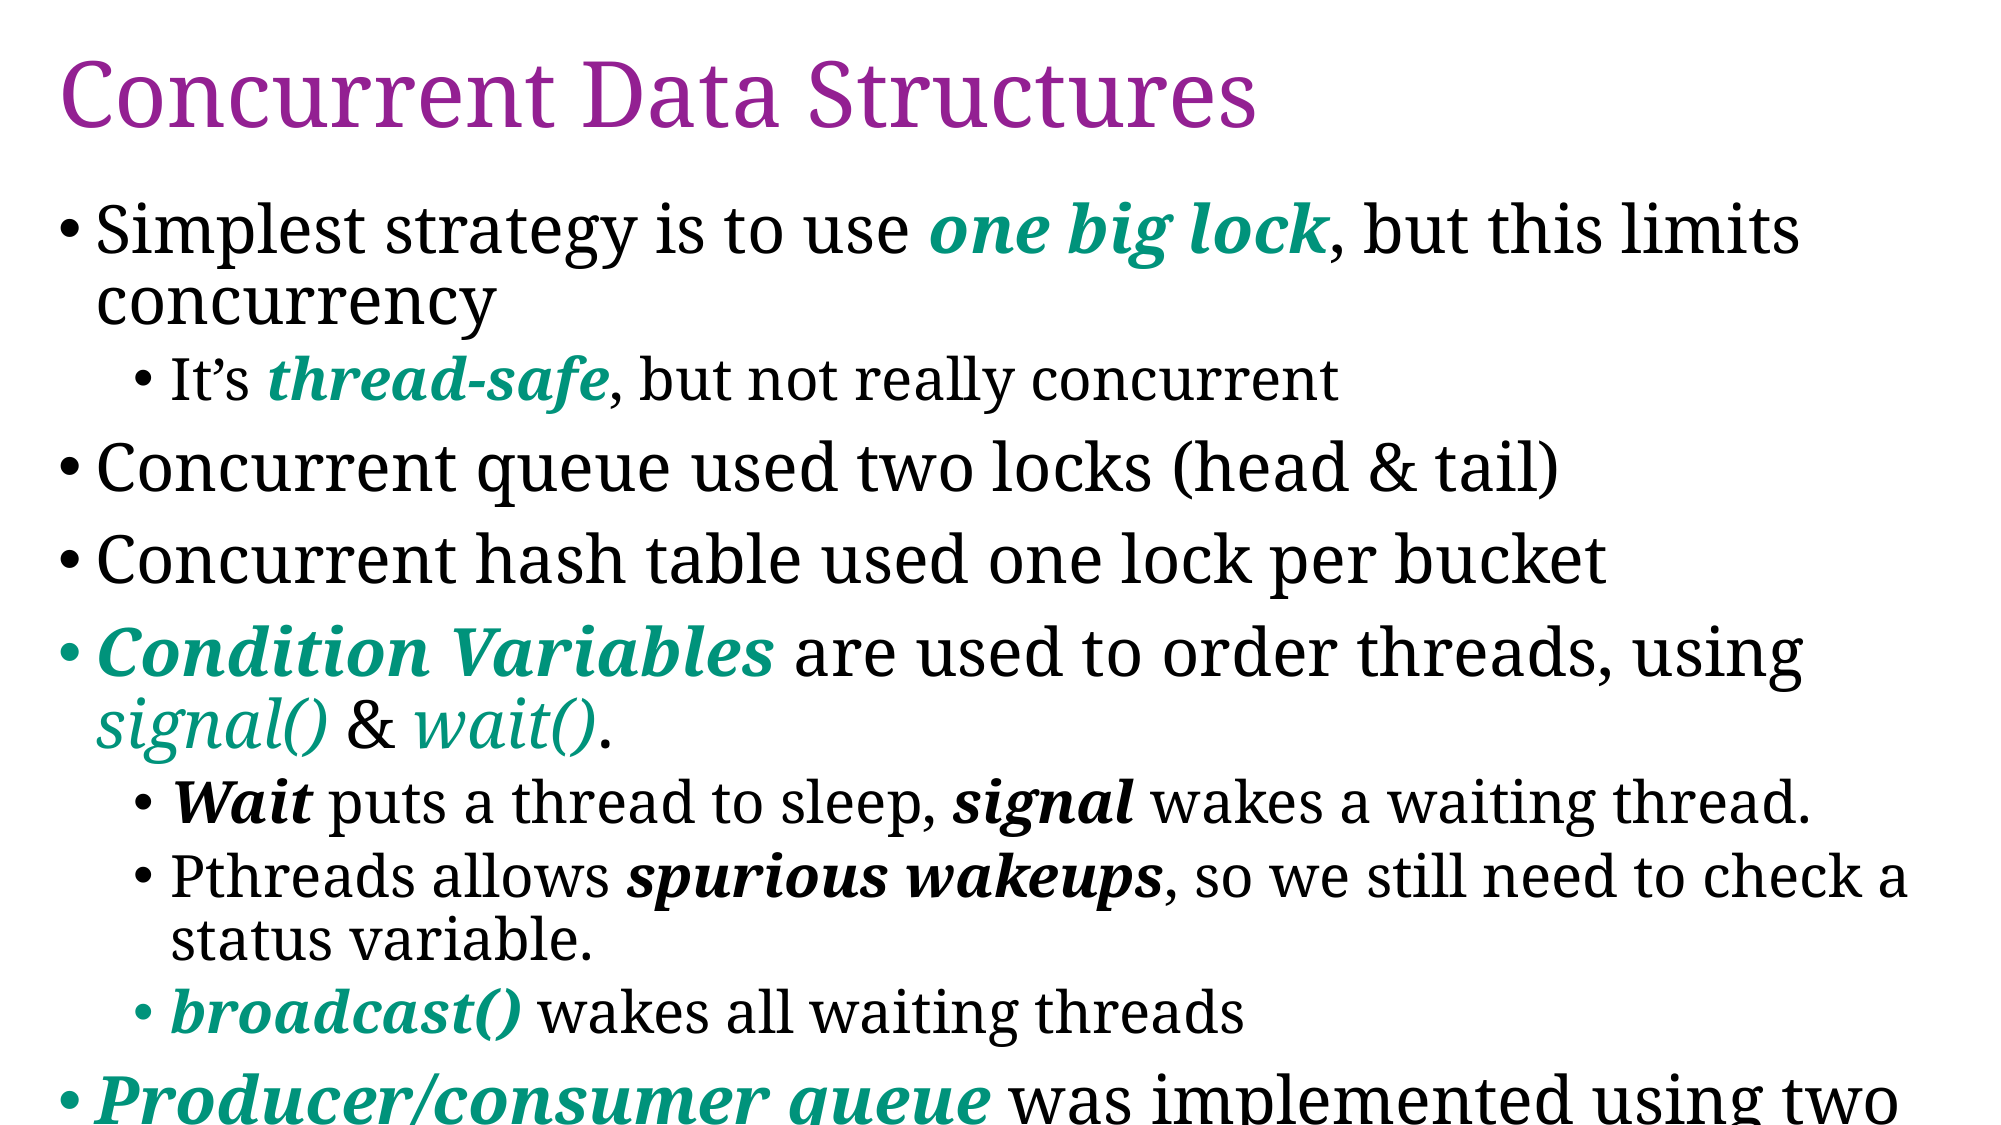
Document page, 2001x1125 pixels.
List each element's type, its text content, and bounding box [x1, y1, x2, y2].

title Concurrent Data Structures [43, 25, 1953, 171]
list Simplest strategy is to use one big lock, but this limits concurrency It’s thread-safe, but not really concurrent Concurrent queue used two locks (head & tail) Concurrent hash table used one lock per bucket Condition Variables are used to order threads, using signal() & wait(). Wait puts a thread to sleep, signal wakes a waiting thread. Pthreads allows spurious wakeups, so we still need to check a status variable. broadcast() wakes all waiting threads Producer/consumer queue was implemented using two condition variables. [43, 188, 1953, 1106]
